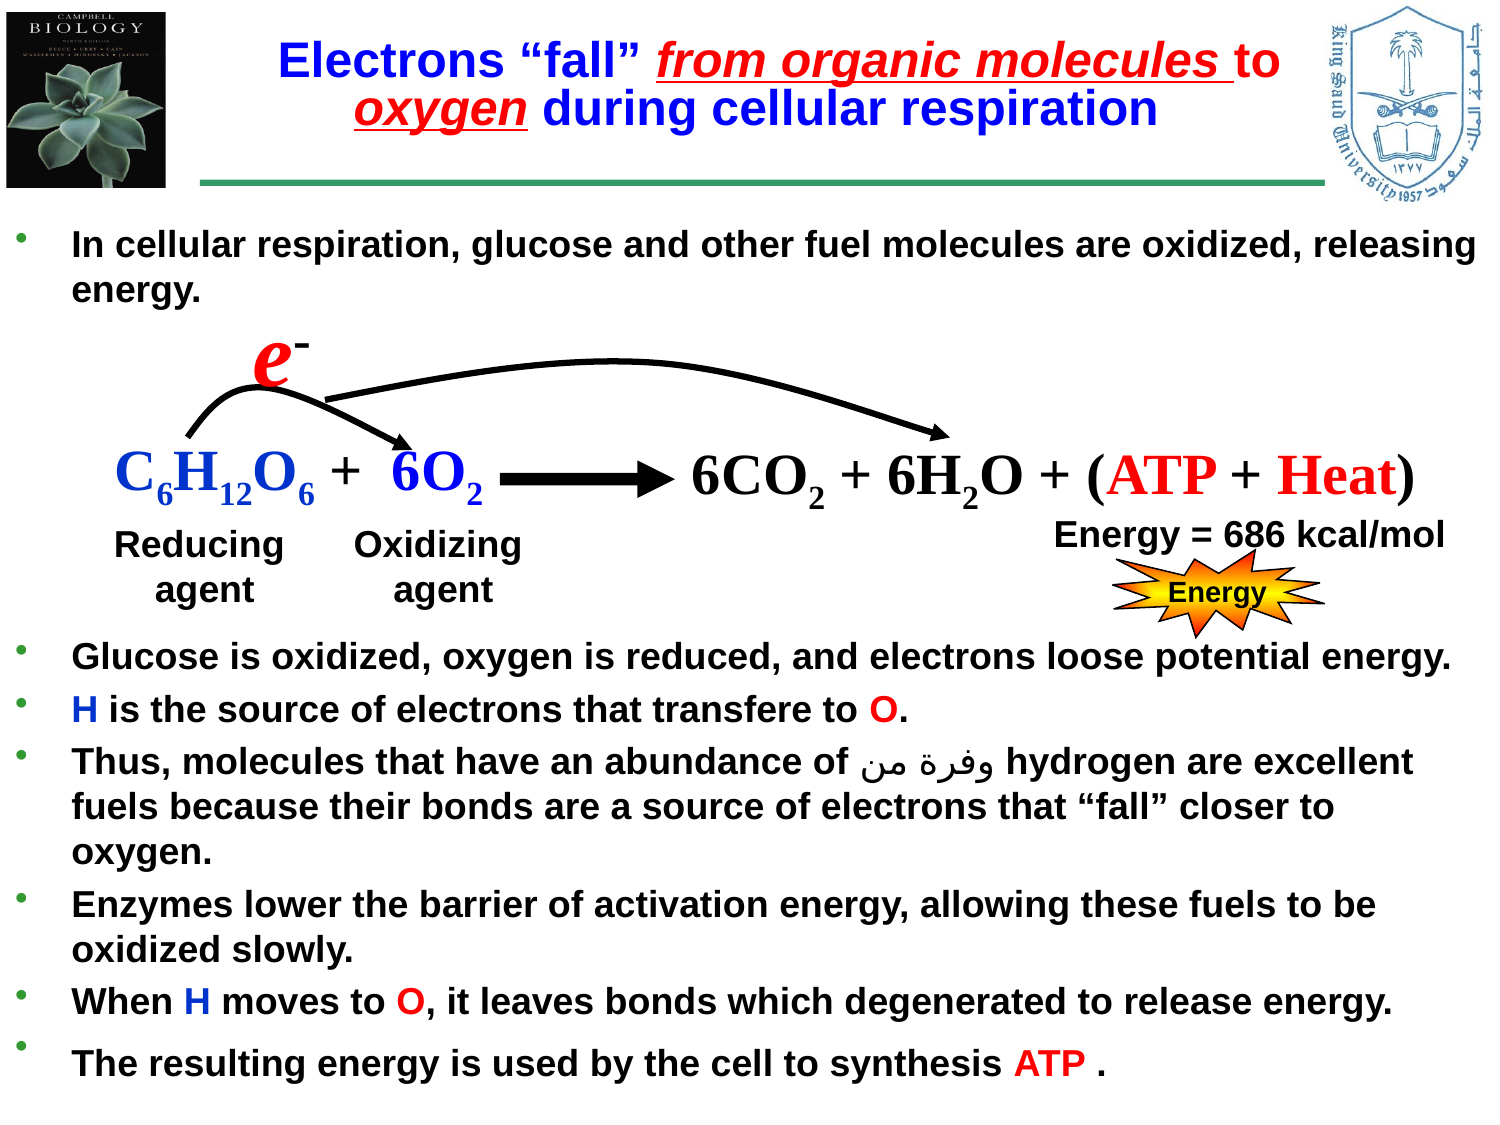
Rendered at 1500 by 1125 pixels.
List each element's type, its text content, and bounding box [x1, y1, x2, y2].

text_box Energy = 686 kcal/mol [1037, 523, 1463, 562]
text_box [416, 361, 903, 423]
text_box Energy [1112, 549, 1325, 638]
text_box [98, 512, 538, 618]
list In cellular respiration, glucose and other fuel molecules are oxidized, releasing energy. Glucose is oxidized, oxygen is reduced, and electrons loose potential energy. H is the source of electrons that transfere to O. Thus, molecules that have an abundance of وفرة من hydrogen are excellent fuels because their bonds are a source of electrons that “fall” closer to oxygen. Enzymes lower the barrier of activation energy, allowing these fuels to be oxidized slowly. When H moves to O, it leaves bonds which degenerated to release energy. The resulting energy is used by the cell to synthesis ATP . [0, 212, 1500, 1098]
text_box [5, 0, 1488, 209]
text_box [99, 424, 1465, 515]
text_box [187, 287, 413, 451]
